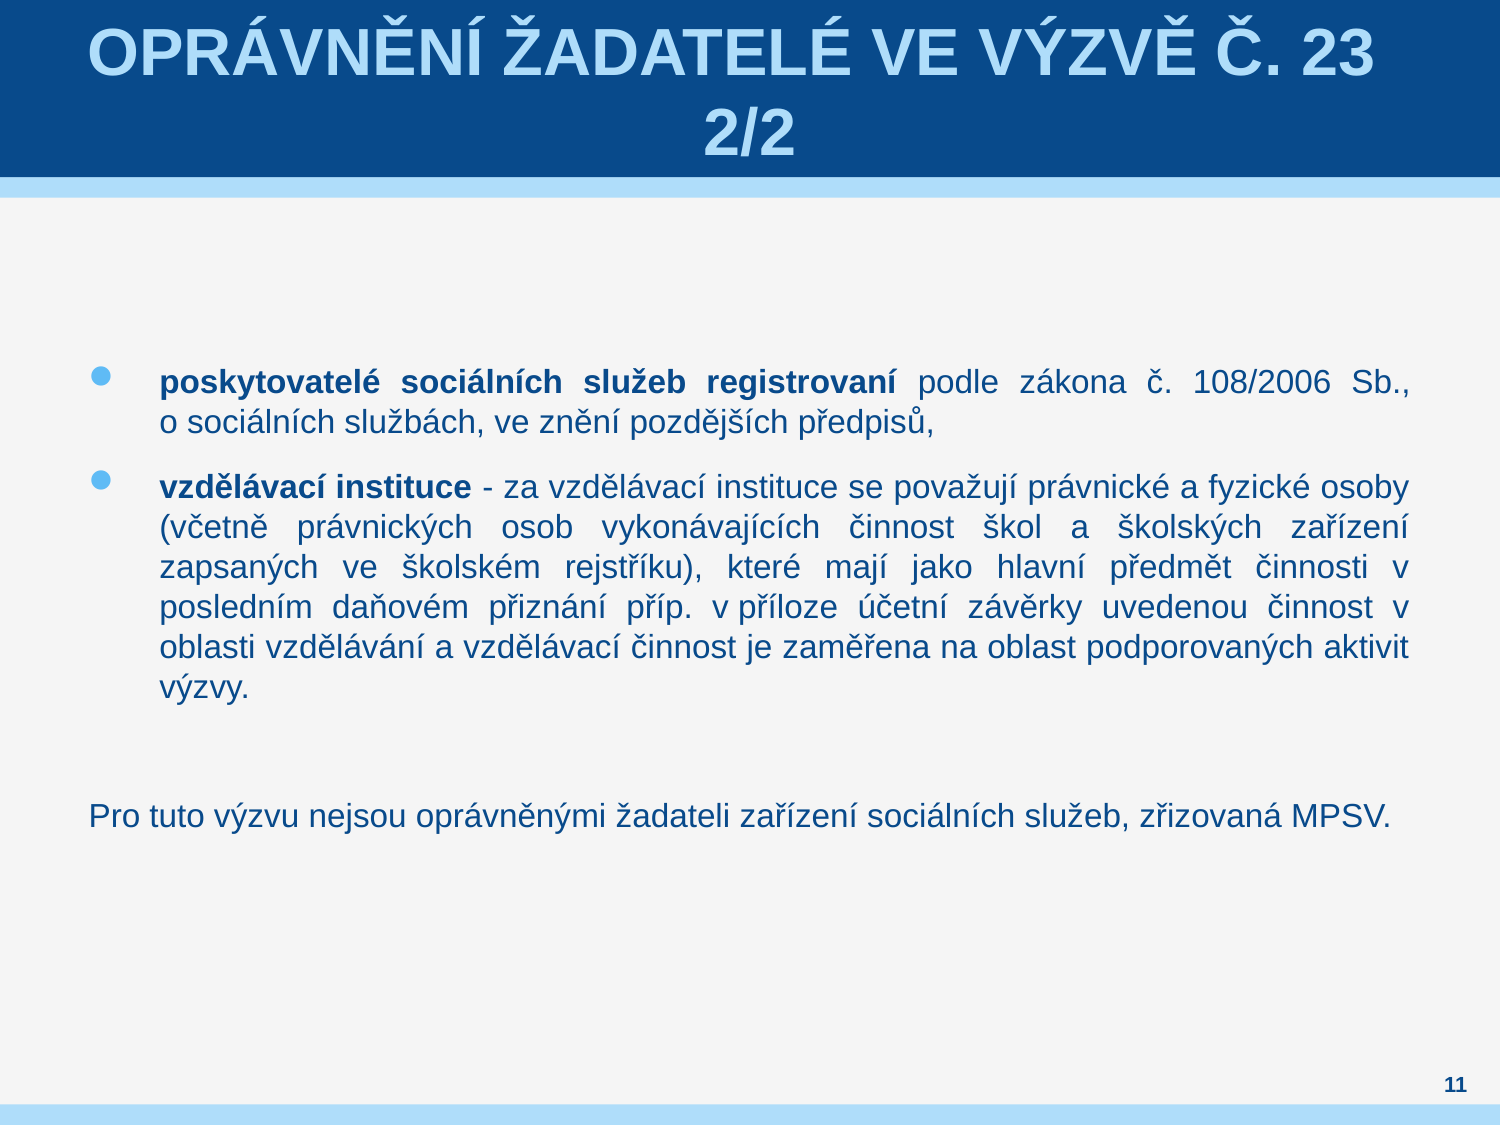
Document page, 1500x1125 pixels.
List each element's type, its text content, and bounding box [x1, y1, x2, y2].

list poskytovatelé sociálních služeb registrovaní podle zákona č. 108/2006 Sb., o sociálních službách, ve znění pozdějších předpisů, vzdělávací instituce - za vzdělávací instituce se považují právnické a fyzické osoby (včetně právnických osob vykonávajících činnost škol a školských zařízení zapsaných ve školském rejstříku), které mají jako hlavní předmět činnosti v posledním daňovém přiznání příp. v příloze účetní závěrky uvedenou činnost v oblasti vzdělávání a vzdělávací činnost je zaměřena na oblast podporovaných aktivit výzvy. Pro tuto výzvu nejsou oprávněnými žadateli zařízení sociálních služeb, zřizovaná MPSV. [88, 295, 1412, 1004]
title Oprávnění žadatelé ve výzvě č. 23 2/2 [59, 0, 1441, 178]
slide_number 11 [1417, 1068, 1495, 1099]
